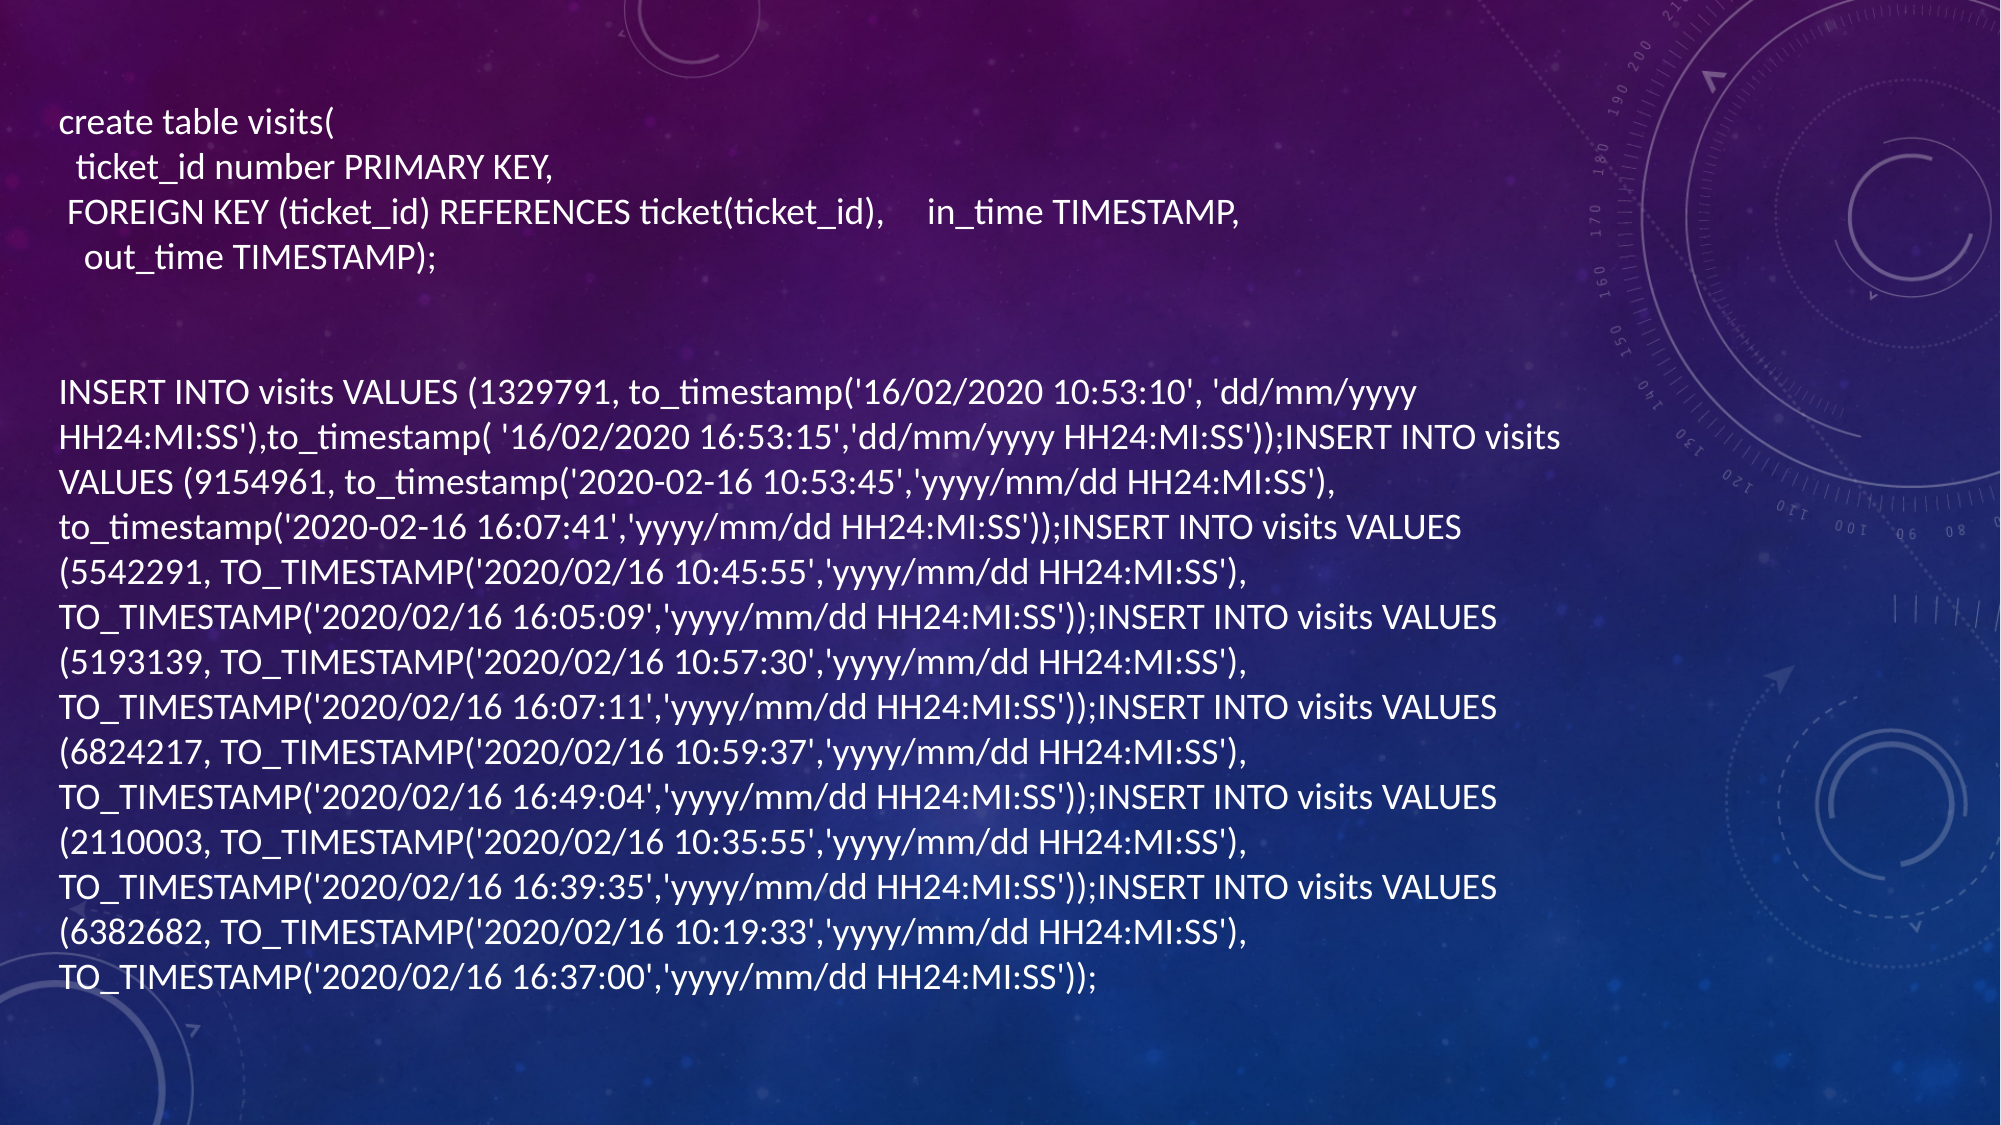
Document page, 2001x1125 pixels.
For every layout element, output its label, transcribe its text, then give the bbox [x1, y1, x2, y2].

picture [0, 0, 2001, 1125]
text_box create table visits( ticket_id number PRIMARY KEY, FOREIGN KEY (ticket_id) REFERENCES ticket(ticket_id), in_time TIMESTAMP, out_time TIMESTAMP); INSERT INTO visits VALUES (1329791, to_timestamp('16/02/2020 10:53:10', 'dd/mm/yyyy HH24:MI:SS'),to_timestamp( '16/02/2020 16:53:15','dd/mm/yyyy HH24:MI:SS'));INSERT INTO visits VALUES (9154961, to_timestamp('2020-02-16 10:53:45','yyyy/mm/dd HH24:MI:SS'), to_timestamp('2020-02-16 16:07:41','yyyy/mm/dd HH24:MI:SS'));INSERT INTO visits VALUES (5542291, TO_TIMESTAMP('2020/02/16 10:45:55','yyyy/mm/dd HH24:MI:SS'), TO_TIMESTAMP('2020/02/16 16:05:09','yyyy/mm/dd HH24:MI:SS'));INSERT INTO visits VALUES (5193139, TO_TIMESTAMP('2020/02/16 10:57:30','yyyy/mm/dd HH24:MI:SS'), TO_TIMESTAMP('2020/02/16 16:07:11','yyyy/mm/dd HH24:MI:SS'));INSERT INTO visits VALUES (6824217, TO_TIMESTAMP('2020/02/16 10:59:37','yyyy/mm/dd HH24:MI:SS'), TO_TIMESTAMP('2020/02/16 16:49:04','yyyy/mm/dd HH24:MI:SS'));INSERT INTO visits VALUES (2110003, TO_TIMESTAMP('2020/02/16 10:35:55','yyyy/mm/dd HH24:MI:SS'), TO_TIMESTAMP('2020/02/16 16:39:35','yyyy/mm/dd HH24:MI:SS'));INSERT INTO visits VALUES (6382682, TO_TIMESTAMP('2020/02/16 10:19:33','yyyy/mm/dd HH24:MI:SS'), TO_TIMESTAMP('2020/02/16 16:37:00','yyyy/mm/dd HH24:MI:SS')); [43, 89, 1593, 1005]
